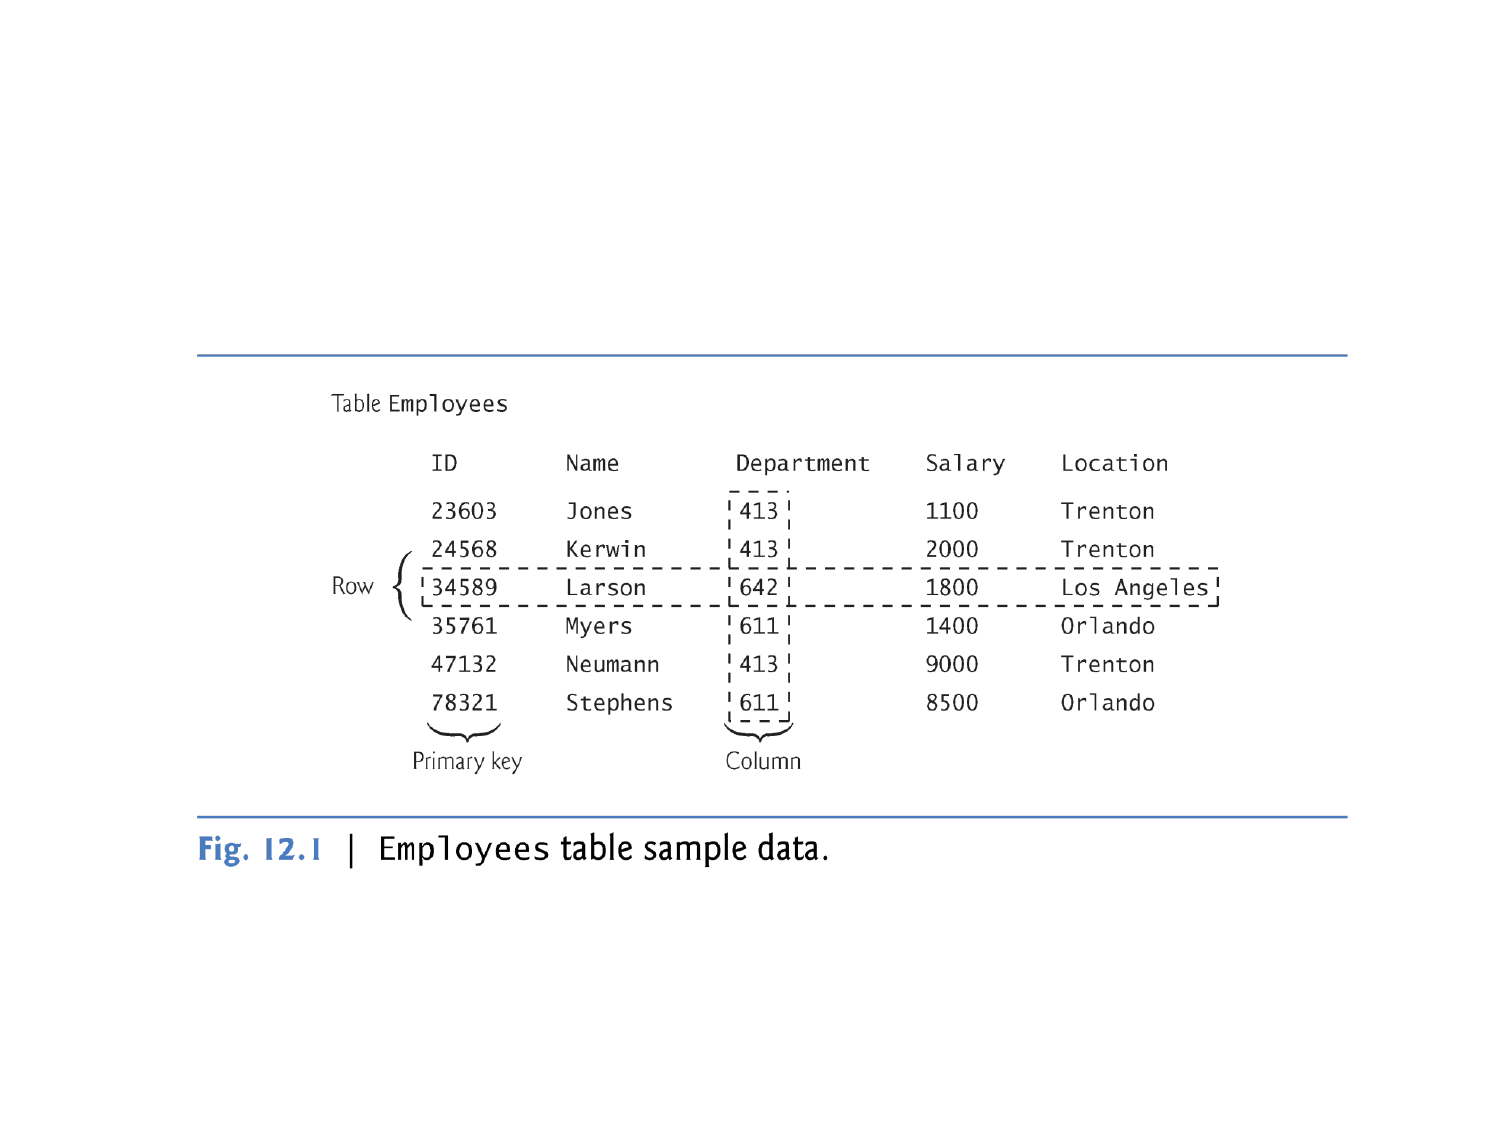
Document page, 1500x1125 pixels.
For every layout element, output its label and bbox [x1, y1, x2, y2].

picture [176, 278, 1365, 894]
